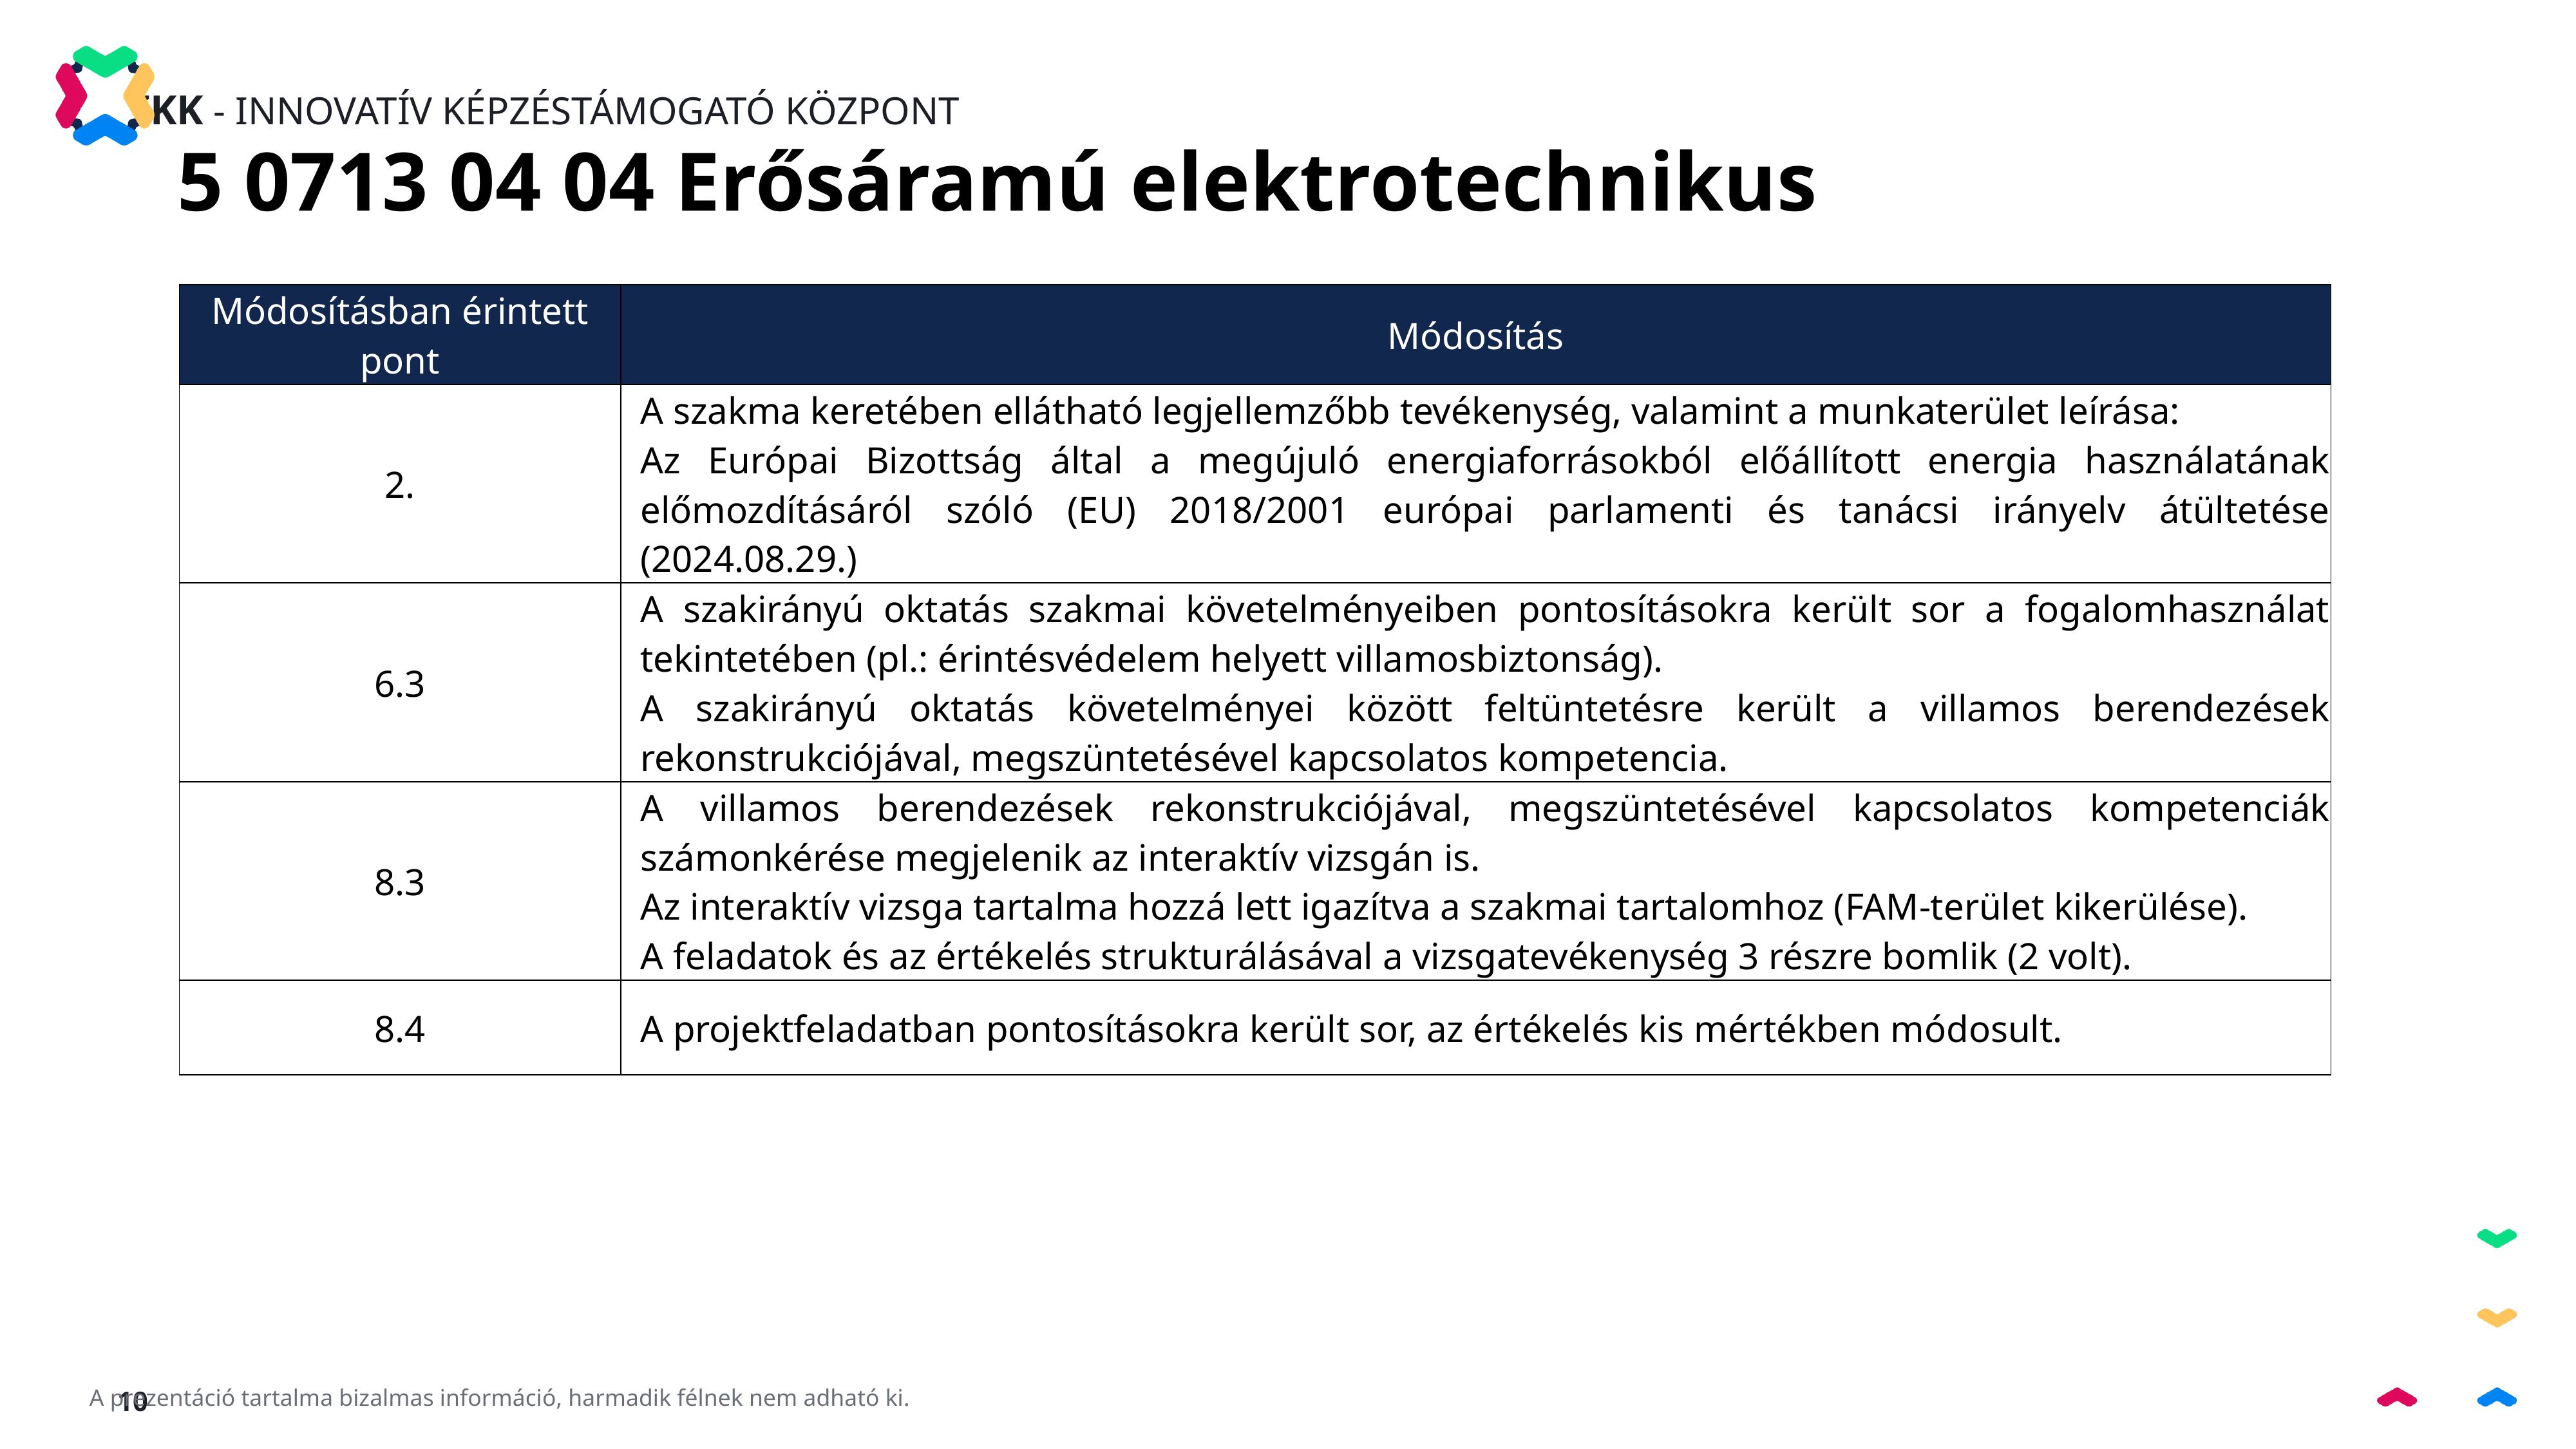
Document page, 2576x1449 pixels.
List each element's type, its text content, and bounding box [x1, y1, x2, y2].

table_cell 8.4 [180, 981, 620, 1074]
table_cell A villamos berendezések rekonstrukciójával, megszüntetésével kapcsolatos kompetenciák számonkérése megjelenik az interaktív vizsgán is. Az interaktív vizsga tartalma hozzá lett igazítva a szakmai tartalomhoz (FAM-terület kikerülése). A feladatok és az értékelés strukturálásával a vizsgatevékenység 3 részre bomlik (2 volt). [621, 782, 2331, 980]
picture [55, 46, 155, 146]
table_cell 6.3 [180, 583, 620, 781]
table_cell 8.3 [180, 782, 620, 980]
picture [2377, 1229, 2517, 1406]
table_header Módosítás [621, 285, 2331, 384]
list 5 0713 04 04 Erősáramú elektrotechnikus [177, 130, 2329, 214]
table_header Módosításban érintett pont [180, 285, 620, 384]
table_cell A szakma keretében ellátható legjellemzőbb tevékenység, valamint a munkaterület leírása: Az Európai Bizottság által a megújuló energiaforrásokból előállított energia használatának előmozdításáról szóló (EU) 2018/2001 európai parlamenti és tanácsi irányelv átültetése (2024.08.29.) [621, 385, 2331, 582]
table_cell A projektfeladatban pontosításokra került sor, az értékelés kis mértékben módosult. [621, 981, 2331, 1074]
table_cell A szakirányú oktatás szakmai követelményeiben pontosításokra került sor a fogalomhasználat tekintetében (pl.: érintésvédelem helyett villamosbiztonság). A szakirányú oktatás követelményei között feltüntetésre került a villamos berendezések rekonstrukciójával, megszüntetésével kapcsolatos kompetencia. [621, 583, 2331, 781]
table_cell 2. [180, 385, 620, 582]
